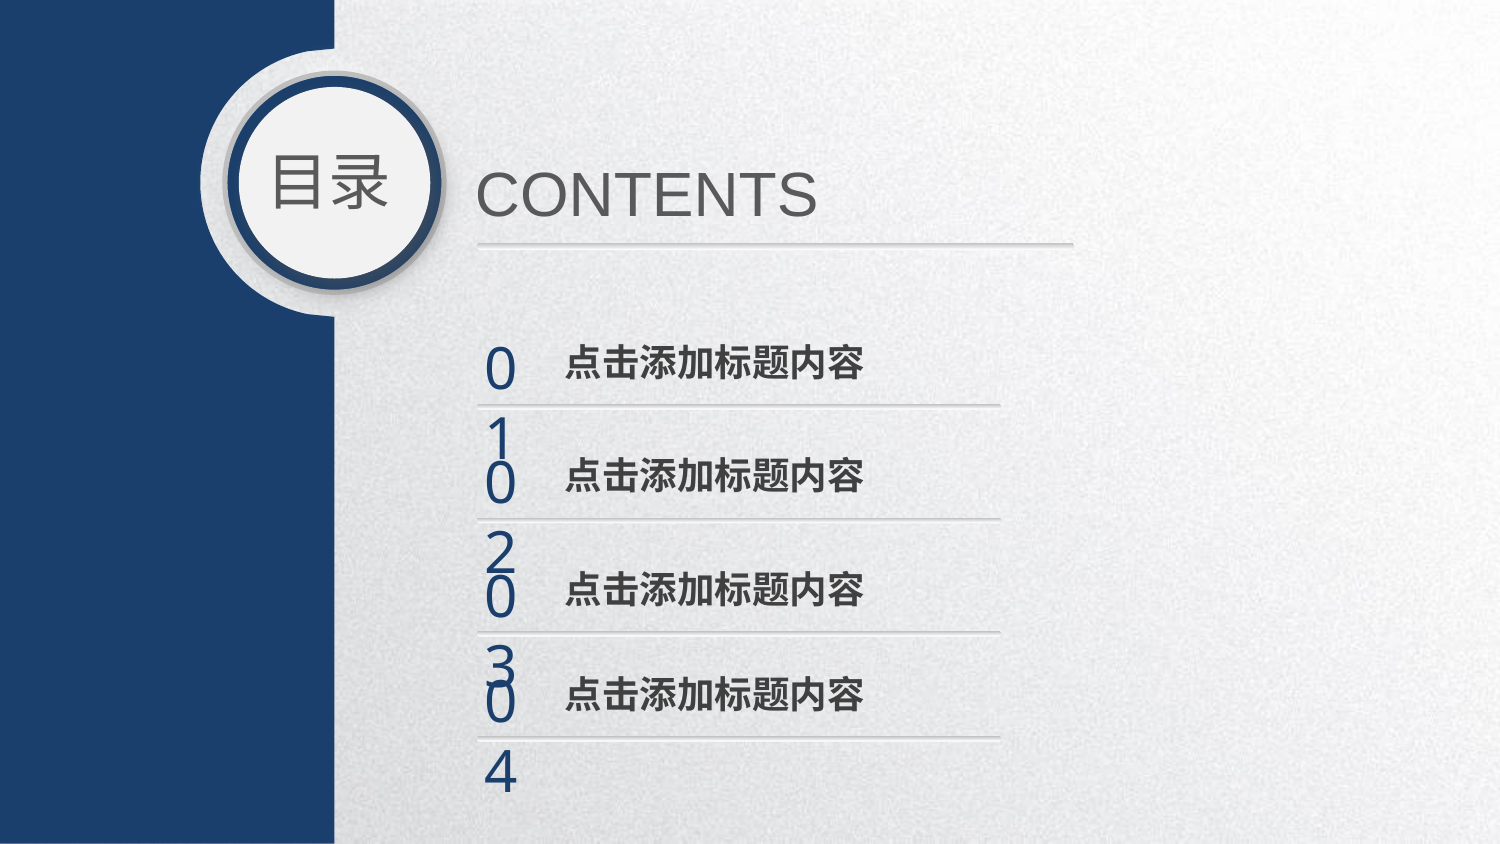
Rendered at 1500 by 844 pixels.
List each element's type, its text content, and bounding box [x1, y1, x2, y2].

text_box [475, 630, 1003, 638]
text_box 点击添加标题内容 [553, 560, 896, 617]
text_box 04 [456, 658, 545, 810]
text_box 01 [456, 325, 545, 439]
text_box [0, 0, 336, 844]
text_box 点击添加标题内容 [553, 665, 896, 722]
text_box [475, 403, 1003, 411]
text_box 03 [456, 553, 545, 658]
text_box 点击添加标题内容 [553, 332, 896, 390]
text_box 点击添加标题内容 [553, 446, 896, 503]
text_box [475, 735, 1003, 743]
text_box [187, 35, 482, 330]
text_box 02 [456, 439, 545, 553]
picture [336, 0, 1500, 844]
text_box [482, 241, 1076, 252]
text_box CONTENTS [482, 148, 986, 235]
text_box [475, 516, 1003, 525]
